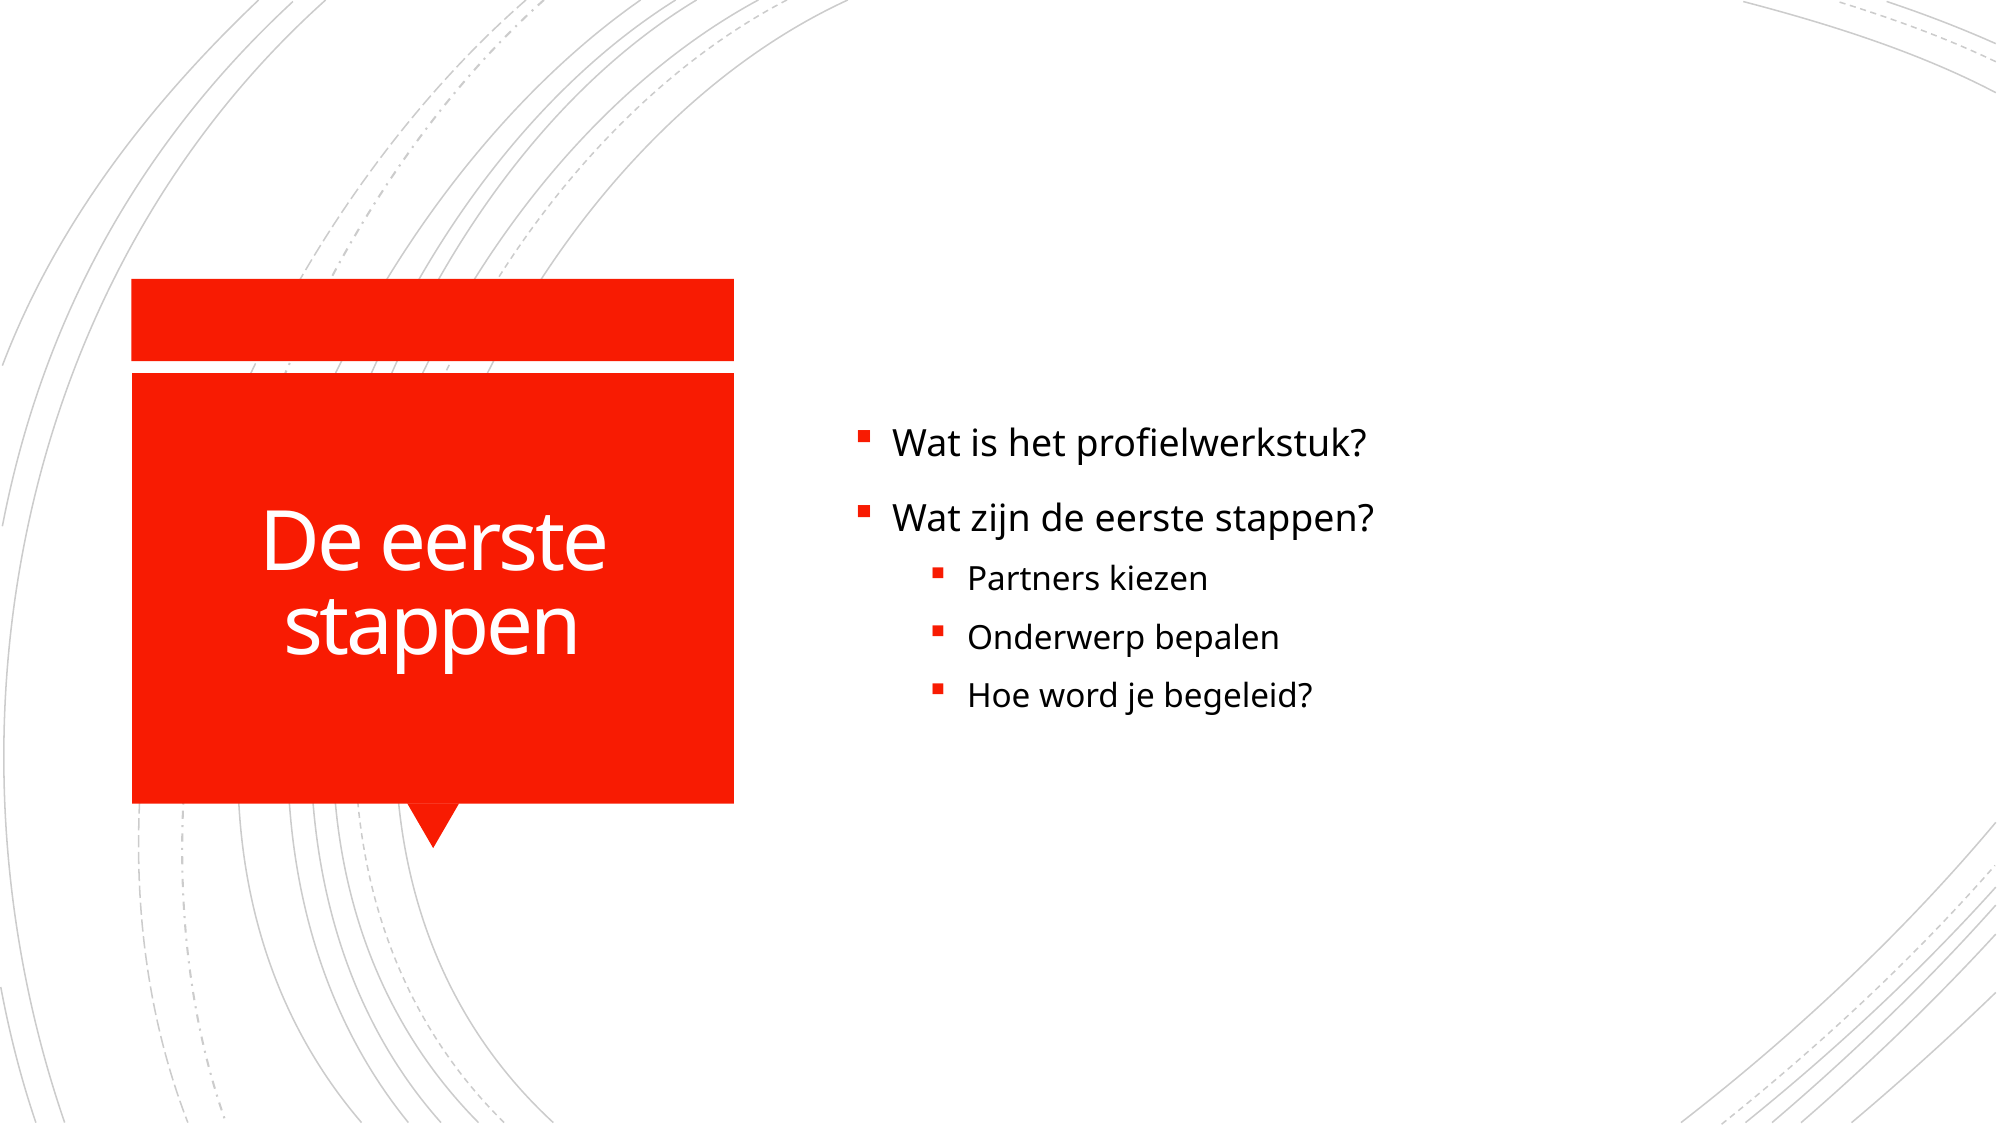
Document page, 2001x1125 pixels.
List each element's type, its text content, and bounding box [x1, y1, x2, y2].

list Wat is het profielwerkstuk? Wat zijn de eerste stappen? Partners kiezen Onderwerp bepalen Hoe word je begeleid? [839, 131, 1871, 993]
title De eerste stappen [145, 385, 720, 789]
